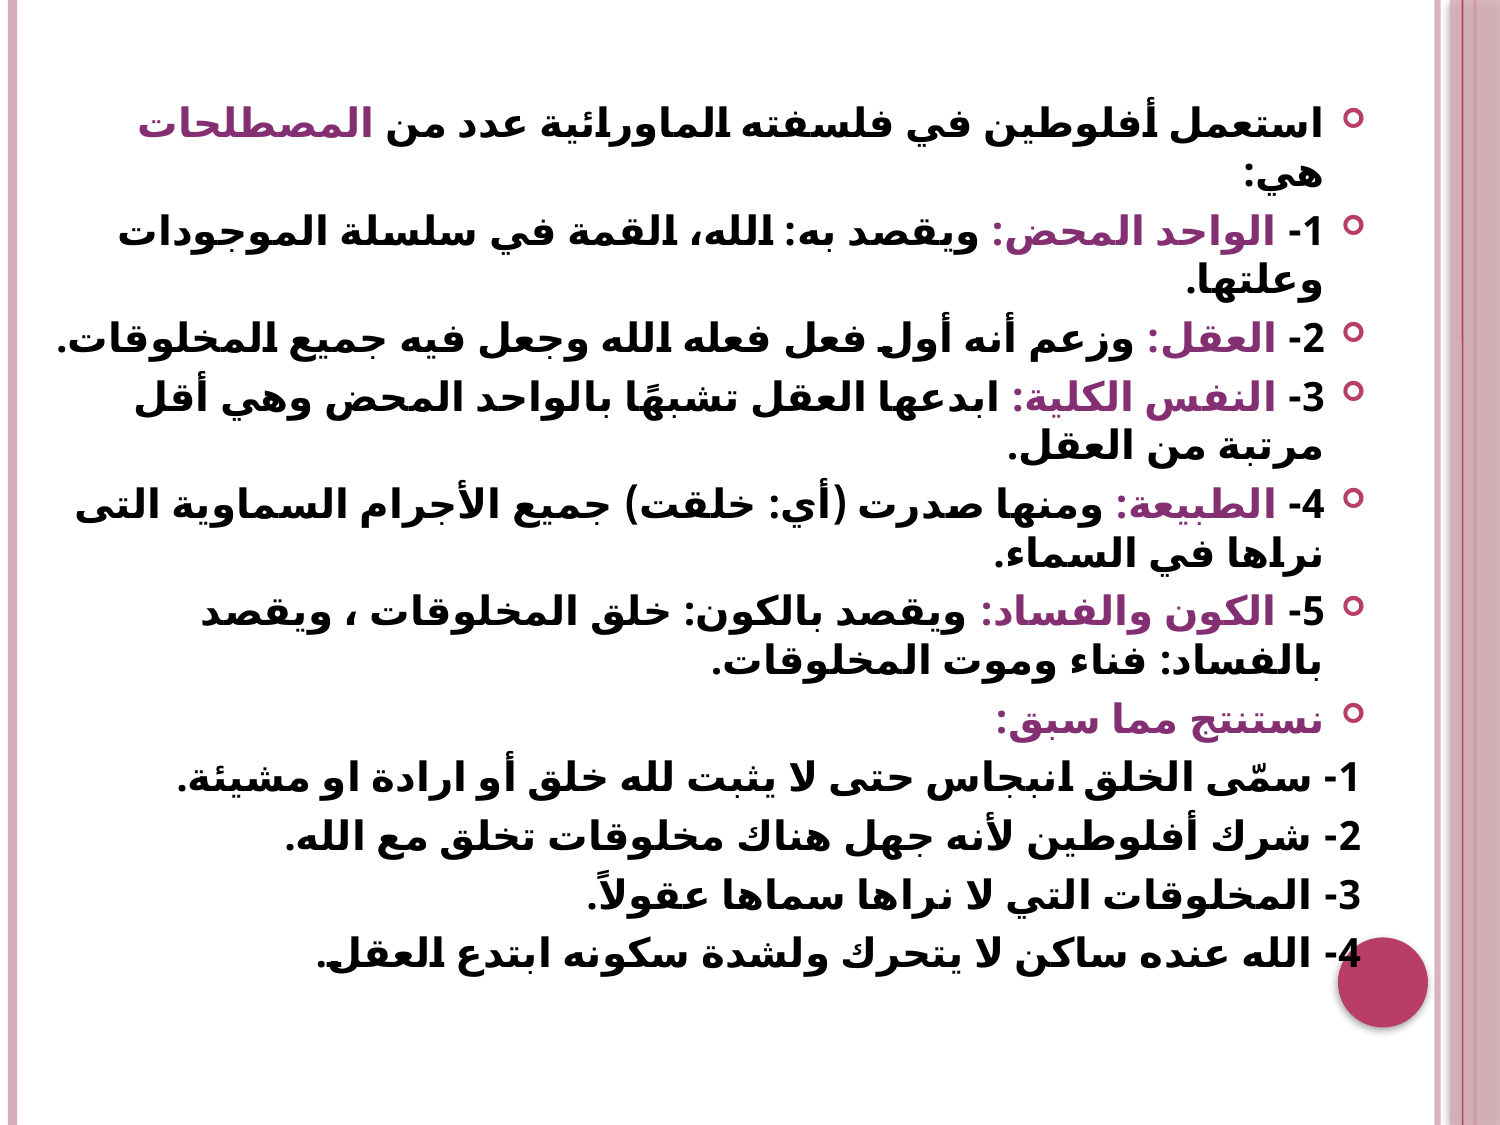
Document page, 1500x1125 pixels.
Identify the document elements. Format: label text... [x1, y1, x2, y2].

list استعمل أفلوطين في فلسفته الماورائية عدد من المصطلحات هي: 1- الواحد المحض: ويقصد به: الله، القمة في سلسلة الموجودات وعلتها. 2- العقل: وزعم أنه أول فعل فعله الله وجعل فيه جميع المخلوقات. 3- النفس الكلية: ابدعها العقل تشبهًا بالواحد المحض وهي أقل مرتبة من العقل. 4- الطبيعة: ومنها صدرت (أي: خلقت) جميع الأجرام السماوية التى نراها في السماء. 5- الكون والفساد: ويقصد بالكون: خلق المخلوقات ، ويقصد بالفساد: فناء وموت المخلوقات. نستنتج مما سبق: 1- سمّى الخلق انبجاس حتى لا يثبت لله خلق أو ارادة او مشيئة. 2- شرك أفلوطين لأنه جهل هناك مخلوقات تخلق مع الله. 3- المخلوقات التي لا نراها سماها عقولاً. 4- الله عنده ساكن لا يتحرك ولشدة سكونه ابتدع العقل. [39, 90, 1376, 1015]
